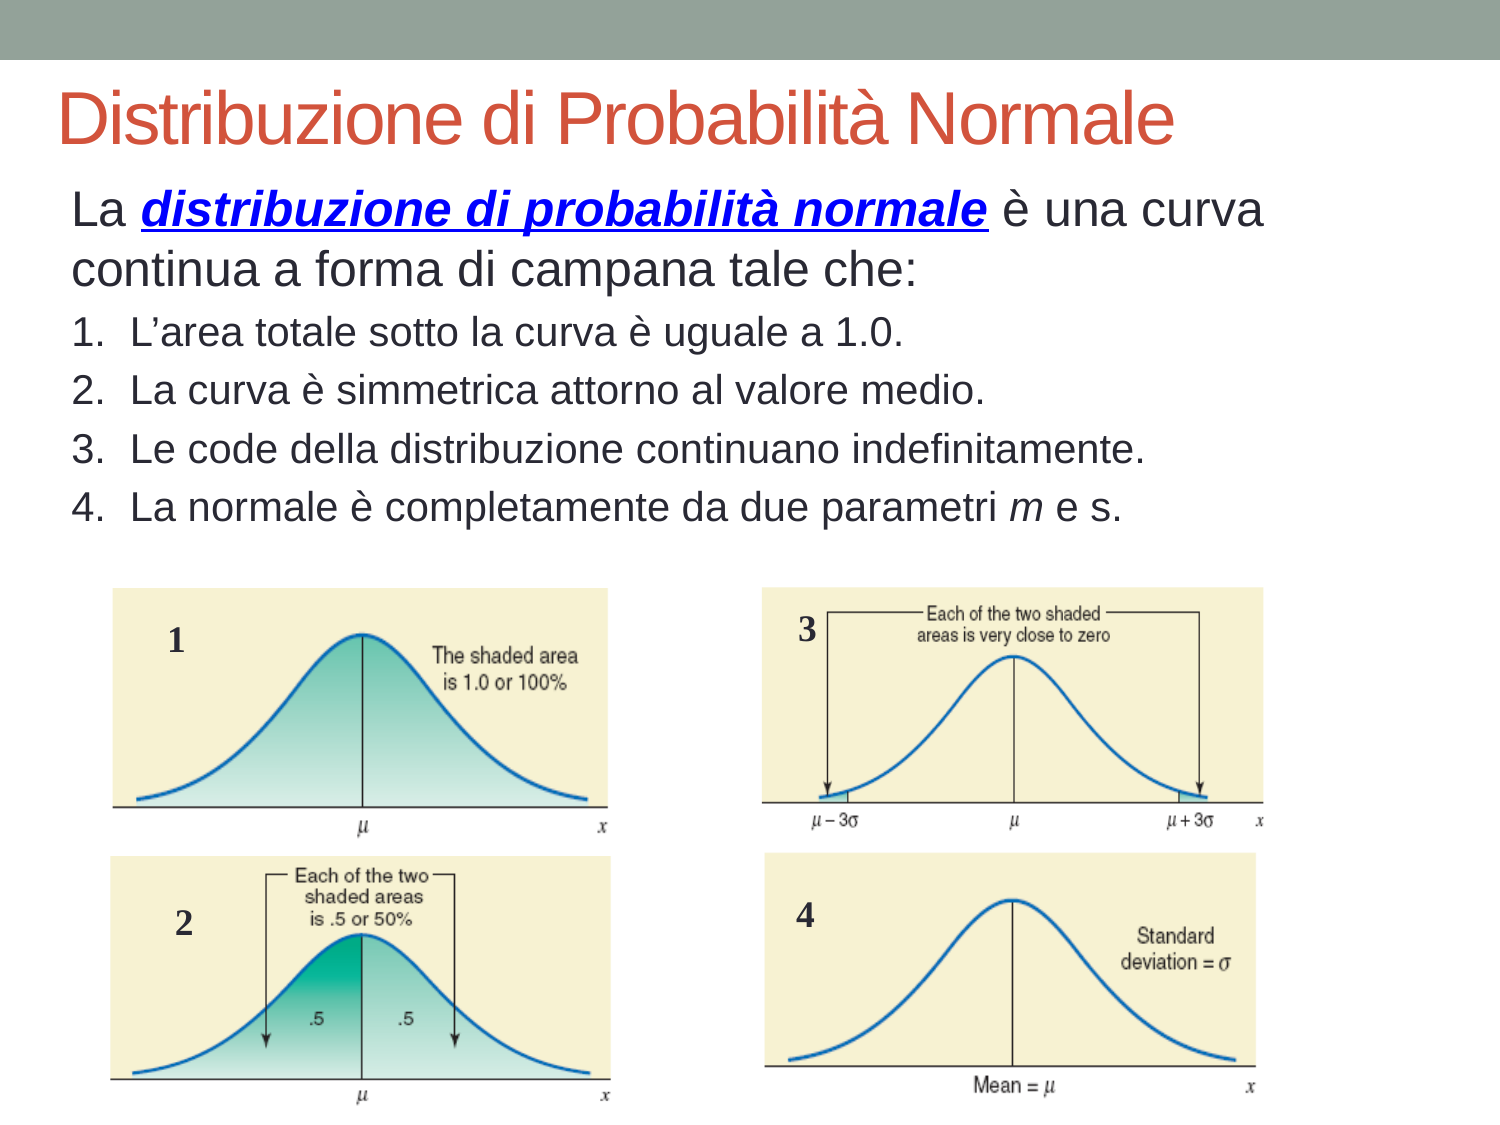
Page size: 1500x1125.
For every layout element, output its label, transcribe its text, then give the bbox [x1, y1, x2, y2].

title Distribuzione di Probabilità Normale [41, 61, 1423, 168]
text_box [109, 588, 613, 1109]
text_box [759, 586, 1264, 1101]
text_box La distribuzione di probabilità normale è una curva continua a forma di campana tale che: L’area totale sotto la curva è uguale a 1.0. La curva è simmetrica attorno al valore medio. Le code della distribuzione continuano indefinitamente. La normale è completamente da due parametri m e s. [56, 169, 1461, 539]
